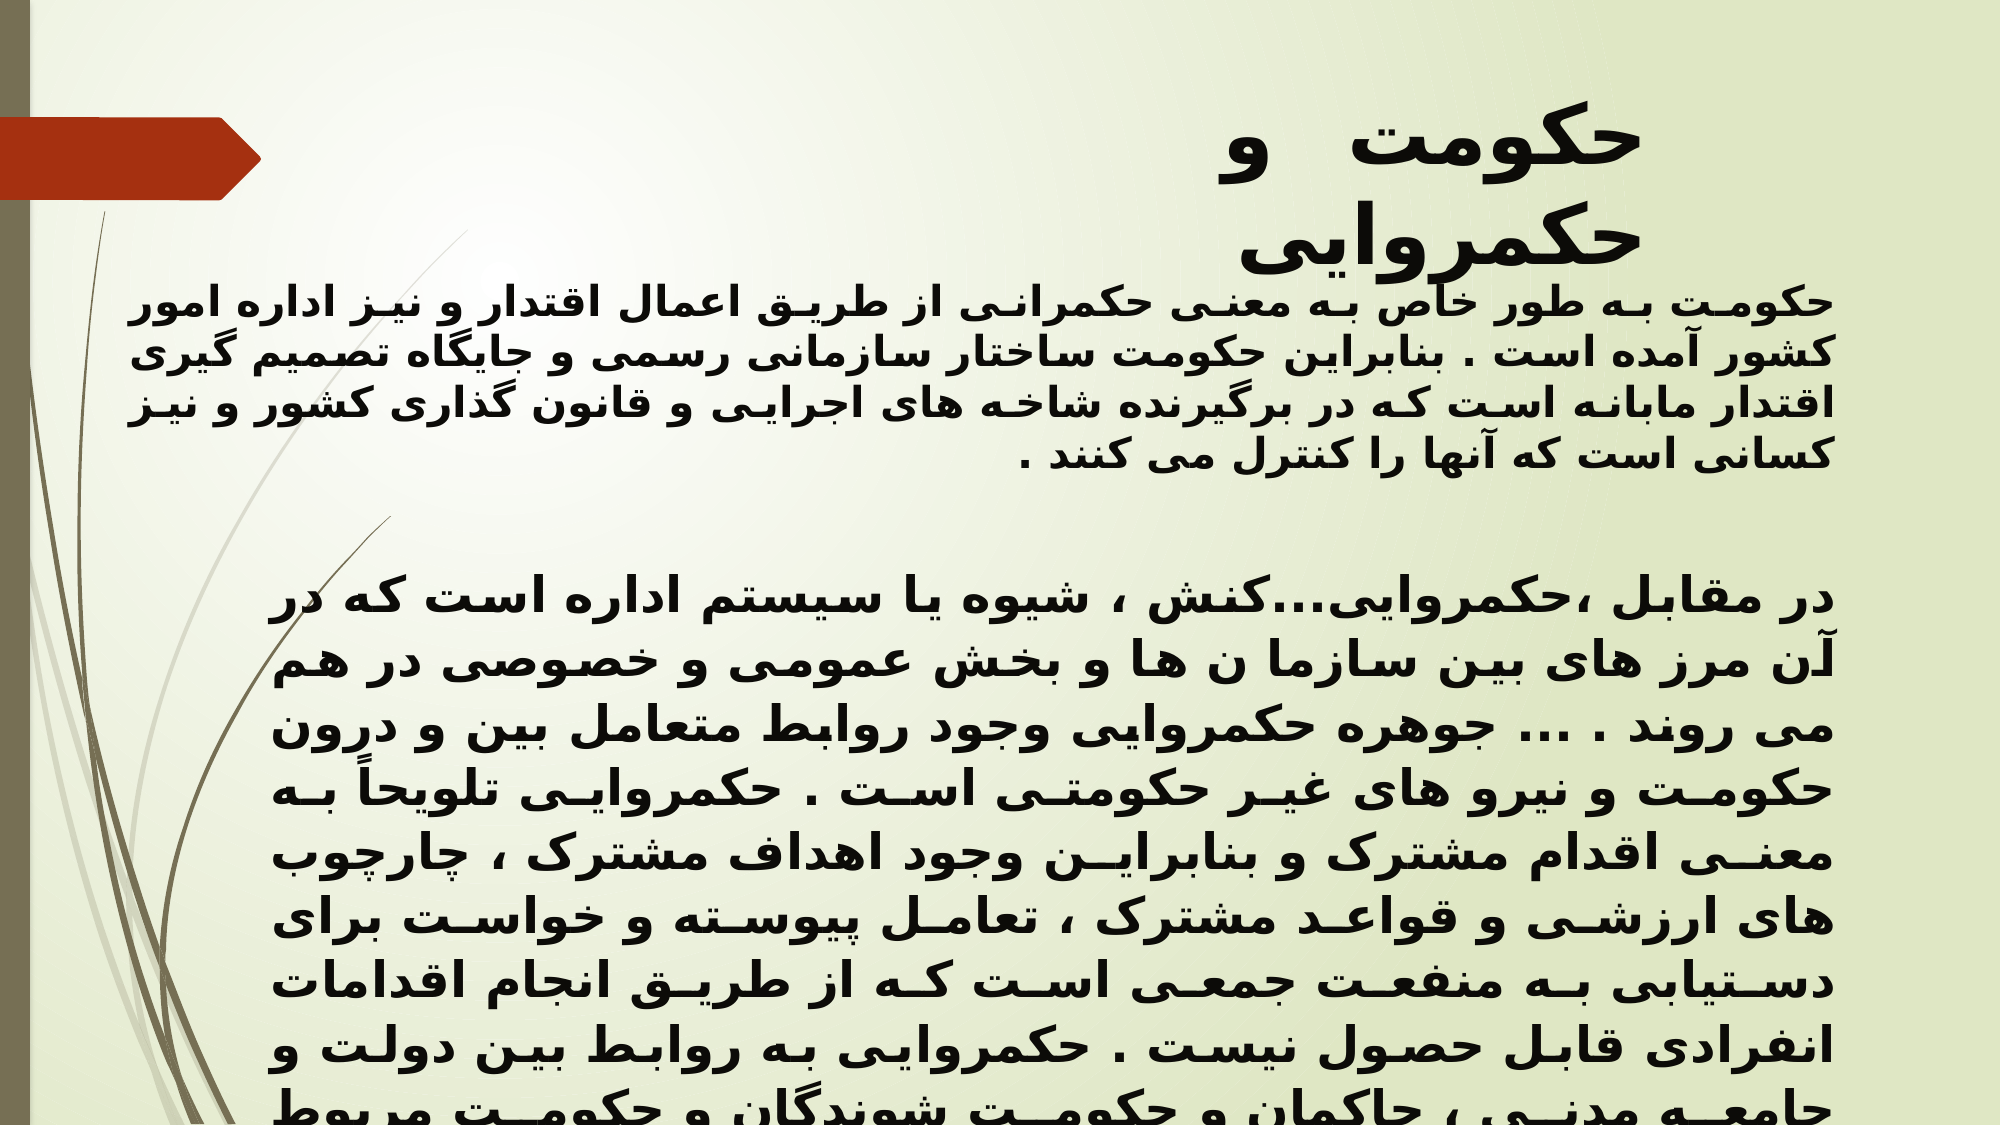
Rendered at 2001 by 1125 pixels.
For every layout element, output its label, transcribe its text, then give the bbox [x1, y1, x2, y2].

text_box در مقابل ،حکمروایی...کنش ، شیوه یا سیستم اداره است که در آن مرز های بین سازما ن ها و بخش عمومی و خصوصی در هم می روند . ... جوهره حکمروایی وجود روابط متعامل بین و درون حکومت و نیرو های غیر حکومتی است . حکمروایی تلویحاً به معنی اقدام مشترک و بنابراین وجود اهداف مشترک ، چارچوب های ارزشی و قواعد مشترک ، تعامل پیوسته و خواست برای دستیابی به منفعت جمعی است که از طریق انجام اقدامات انفرادی قابل حصول نیست . حکمروایی به روابط بین دولت و جامعه مدنی ، حاکمان و حکومت شوندگان و حکومت مربوط است. [256, 551, 1851, 1125]
list حکومت و حکمروایی [1163, 73, 1663, 204]
text_box حکومت به طور خاص به معنی حکمرانی از طریق اعمال اقتدار و نیز اداره امور کشور آمده است . بنابراین حکومت ساختار سازمانی رسمی و جایگاه تصمیم گیری اقتدار مابانه است که در برگیرنده شاخه های اجرایی و قانون گذاری کشور و نیز کسانی است که آنها را کنترل می کنند . [114, 265, 1851, 489]
